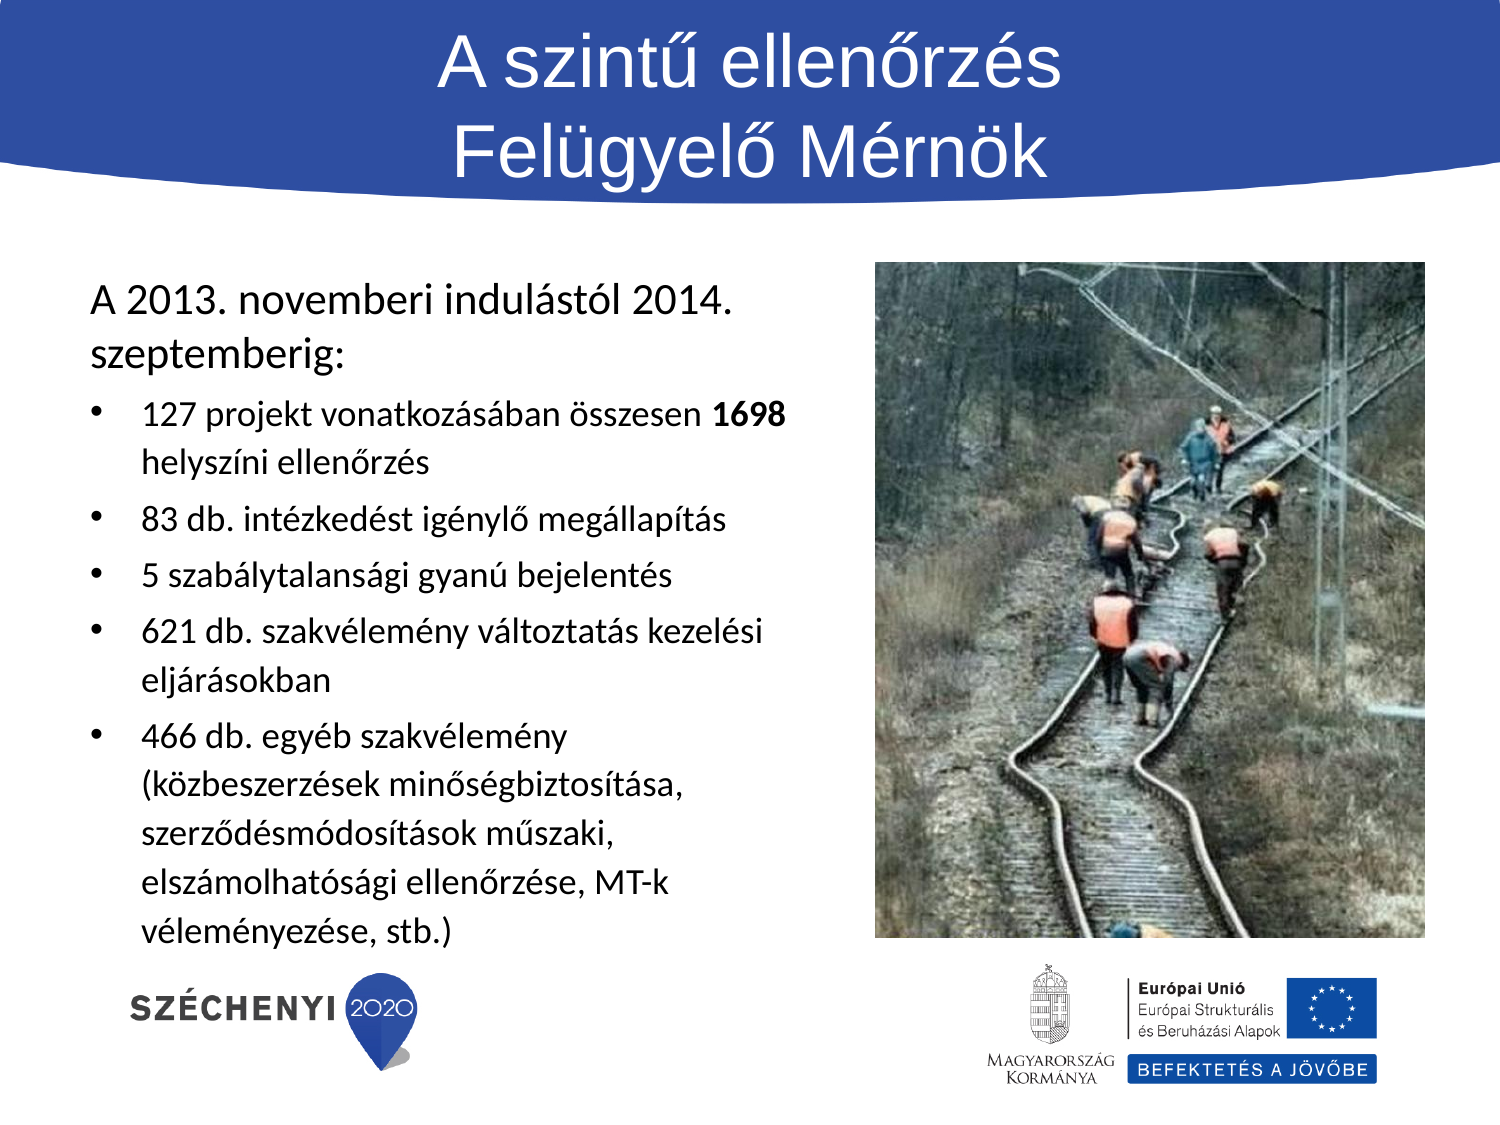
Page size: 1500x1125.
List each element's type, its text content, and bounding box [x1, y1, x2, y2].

title A szintű ellenőrzés Felügyelő Mérnök [75, 45, 1425, 161]
list A 2013. novemberi indulástól 2014. szeptemberig: 127 projekt vonatkozásában összesen 1698 helyszíni ellenőrzés 83 db. intézkedést igénylő megállapítás 5 szabálytalansági gyanú bejelentés 621 db. szakvélemény változtatás kezelési eljárásokban 466 db. egyéb szakvélemény (közbeszerzések minőségbiztosítása, szerződésmódosítások műszaki, elszámolhatósági ellenőrzése, MT-k véleményezése, stb.) [75, 262, 825, 965]
picture [0, 0, 1500, 1125]
